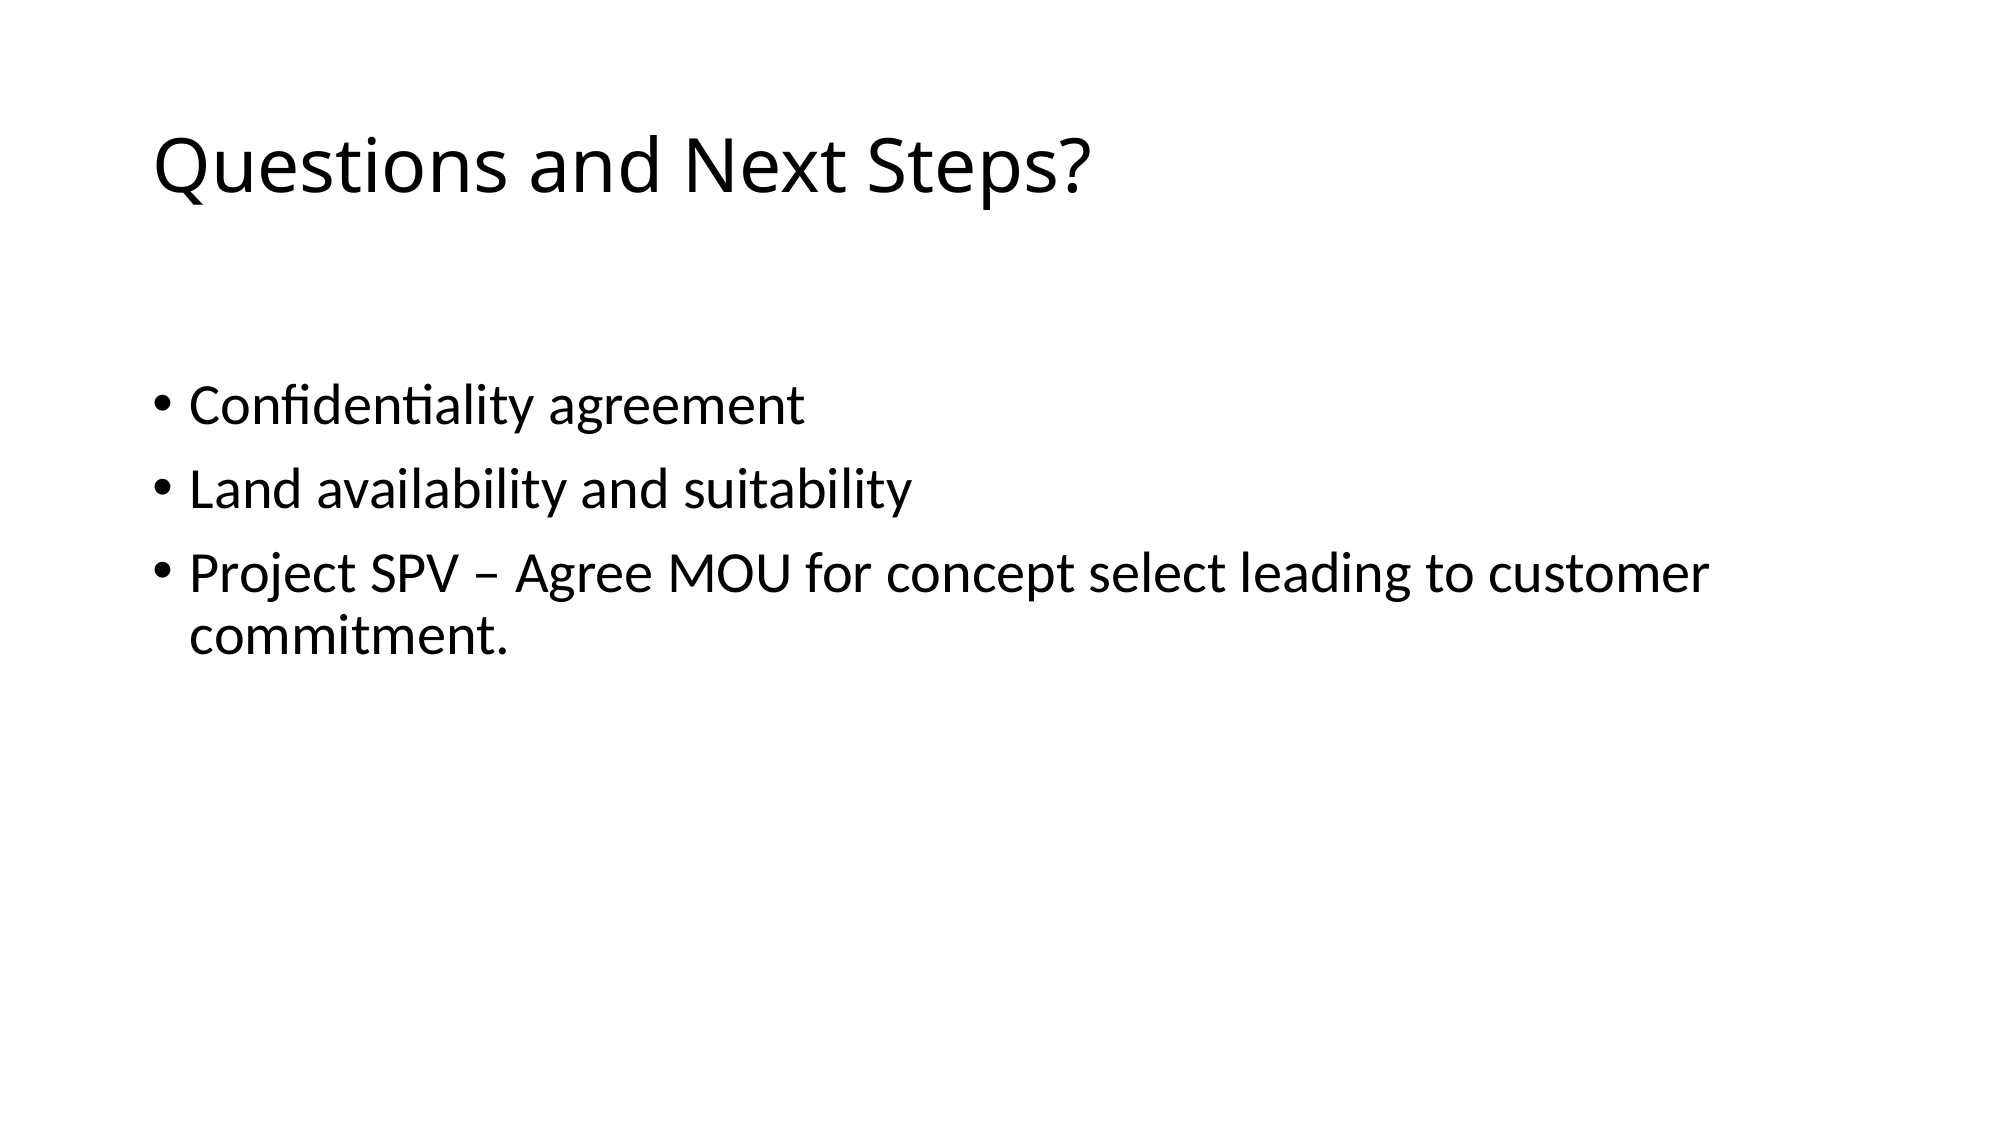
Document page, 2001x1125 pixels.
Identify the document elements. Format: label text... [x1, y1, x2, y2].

title Questions and Next Steps? [137, 59, 1863, 278]
list Confidentiality agreement Land availability and suitability Project SPV – Agree MOU for concept select leading to customer commitment. [137, 366, 1863, 719]
